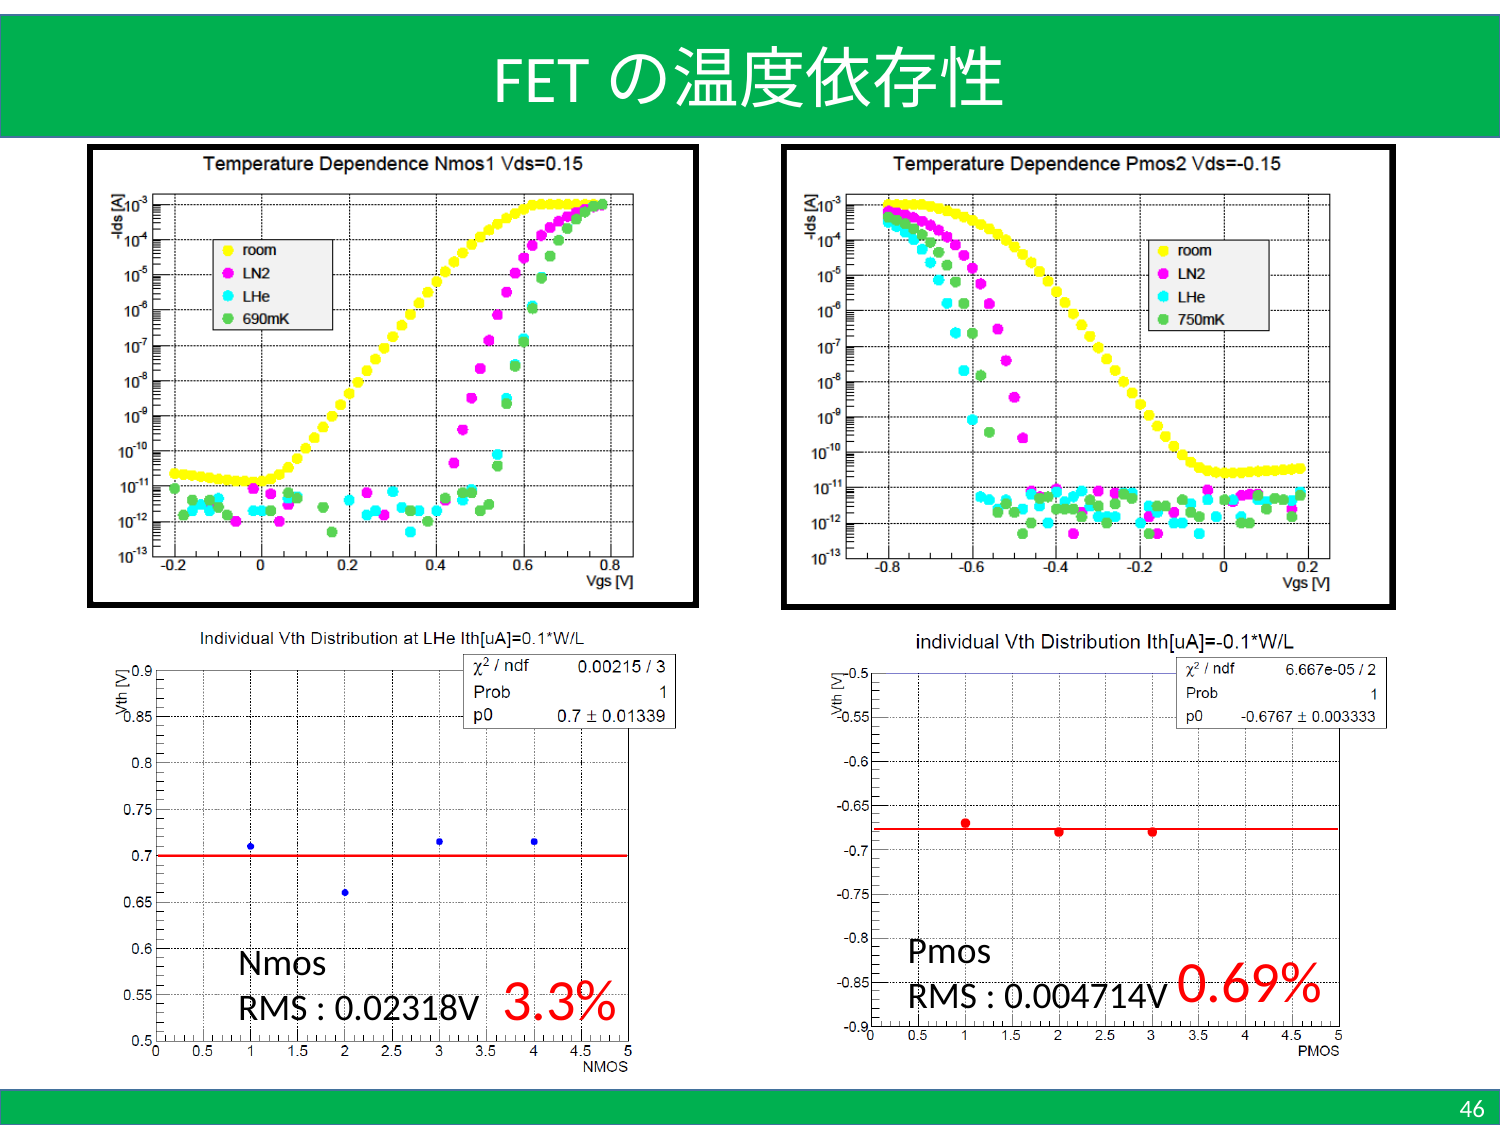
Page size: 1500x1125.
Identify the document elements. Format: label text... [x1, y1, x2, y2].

text_box FETの温度依存性 [0, 14, 1500, 138]
picture [106, 628, 680, 1084]
text_box [0, 1089, 1162, 1125]
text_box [93, 149, 693, 602]
picture [817, 633, 1390, 1066]
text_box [786, 149, 1390, 604]
slide_number 46 [1162, 1077, 1500, 1125]
